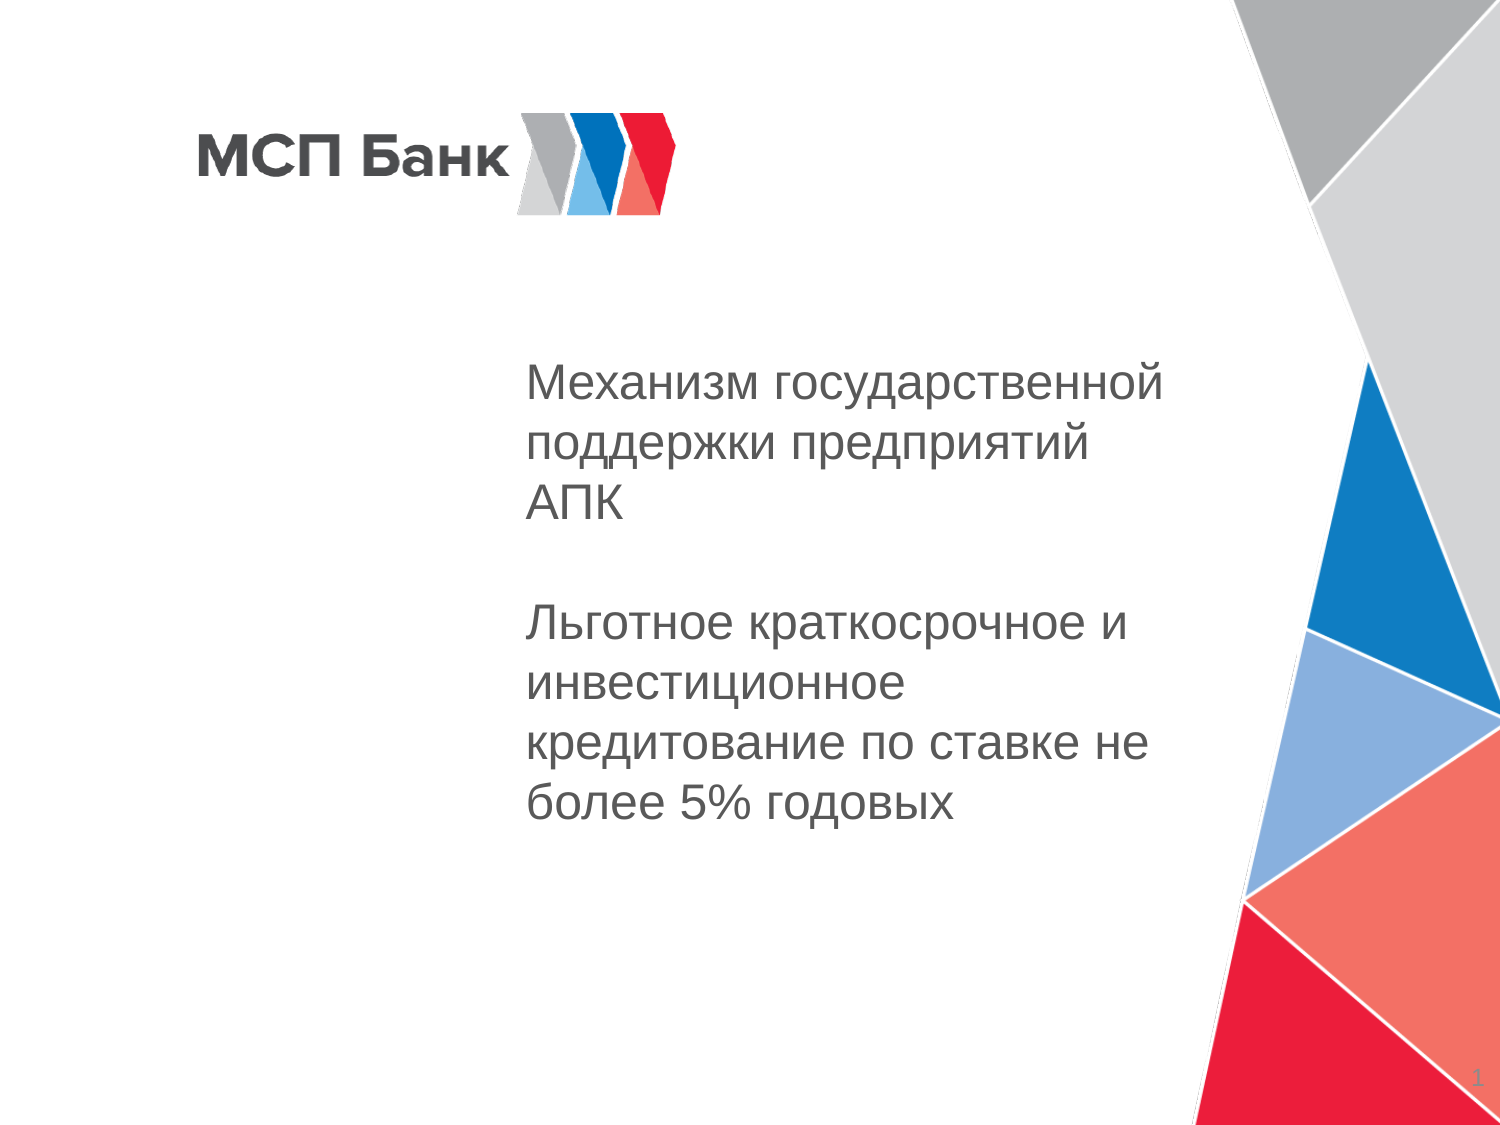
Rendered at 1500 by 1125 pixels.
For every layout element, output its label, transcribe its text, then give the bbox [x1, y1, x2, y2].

slide_number 1 [1149, 1046, 1500, 1107]
title Механизм государственной поддержки предприятий АПК Льготное краткосрочное и инвестиционное кредитование по ставке не более 5% годовых [525, 349, 1188, 591]
picture [0, 0, 1500, 1125]
